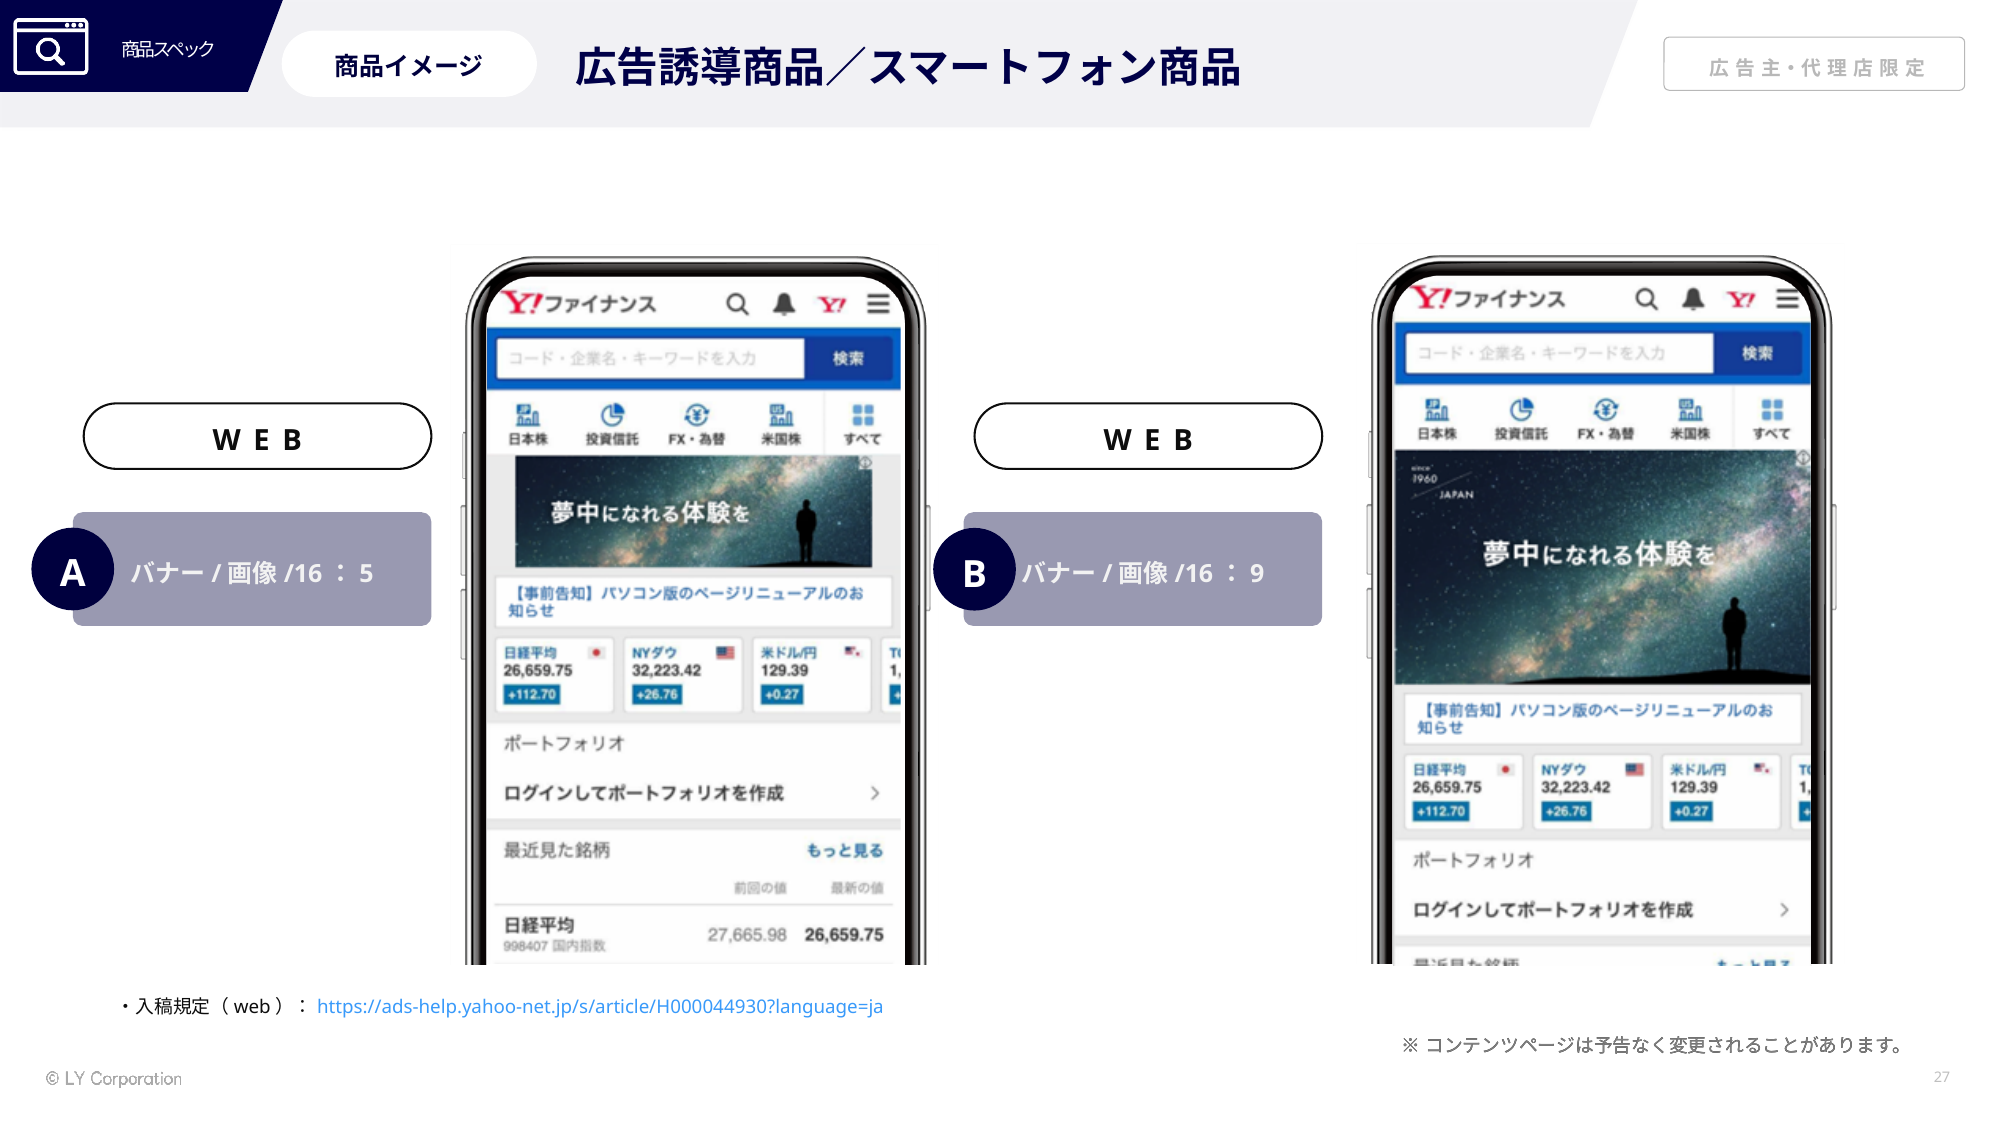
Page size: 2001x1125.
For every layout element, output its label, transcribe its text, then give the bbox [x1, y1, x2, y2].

picture [8, 4, 92, 88]
text_box バナー/画像/16：5 [71, 510, 434, 628]
text_box WEB [974, 403, 1323, 469]
text_box ※コンテンツページは予告なく変更されることがあります。 [1401, 1033, 1911, 1056]
text_box 商品スペック [97, 13, 240, 81]
text_box A [29, 526, 116, 612]
picture [46, 1071, 181, 1088]
text_box 商品イメージ [280, 28, 539, 99]
text_box 広告誘導商品／スマートフォン商品 [575, 41, 1218, 97]
picture [1356, 243, 1846, 966]
text_box ・入稿規定（web）：https://ads-help.yahoo-net.jp/s/article/H000044930?language=ja [102, 982, 1577, 1029]
text_box B [939, 526, 1018, 613]
picture [449, 244, 939, 965]
text_box WEB [83, 403, 432, 469]
text_box バナー/画像/16：9 [961, 510, 1324, 628]
